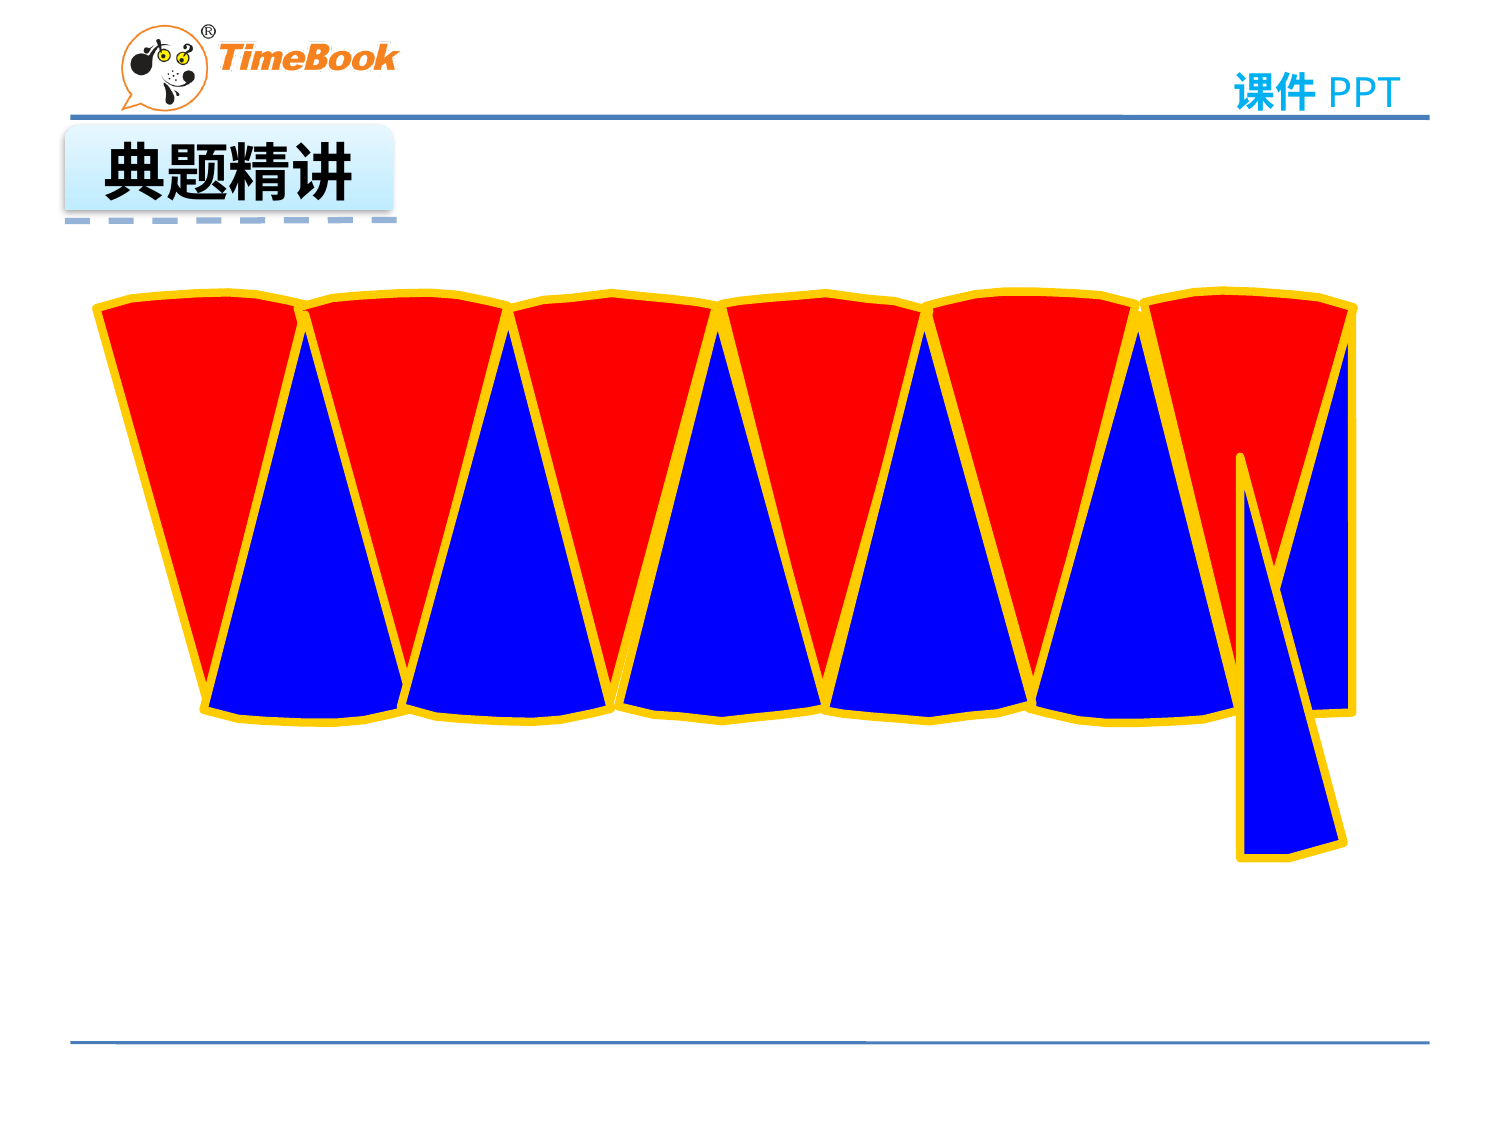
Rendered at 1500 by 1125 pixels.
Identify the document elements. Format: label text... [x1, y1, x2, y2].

text_box [1240, 689, 1344, 859]
text_box [1028, 690, 1239, 723]
text_box [400, 690, 611, 722]
picture [118, 22, 408, 113]
text_box 典题精讲 [64, 124, 394, 212]
text_box [203, 690, 408, 723]
text_box [1303, 311, 1353, 715]
text_box [618, 690, 826, 722]
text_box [147, 270, 1302, 682]
text_box [824, 690, 1033, 722]
